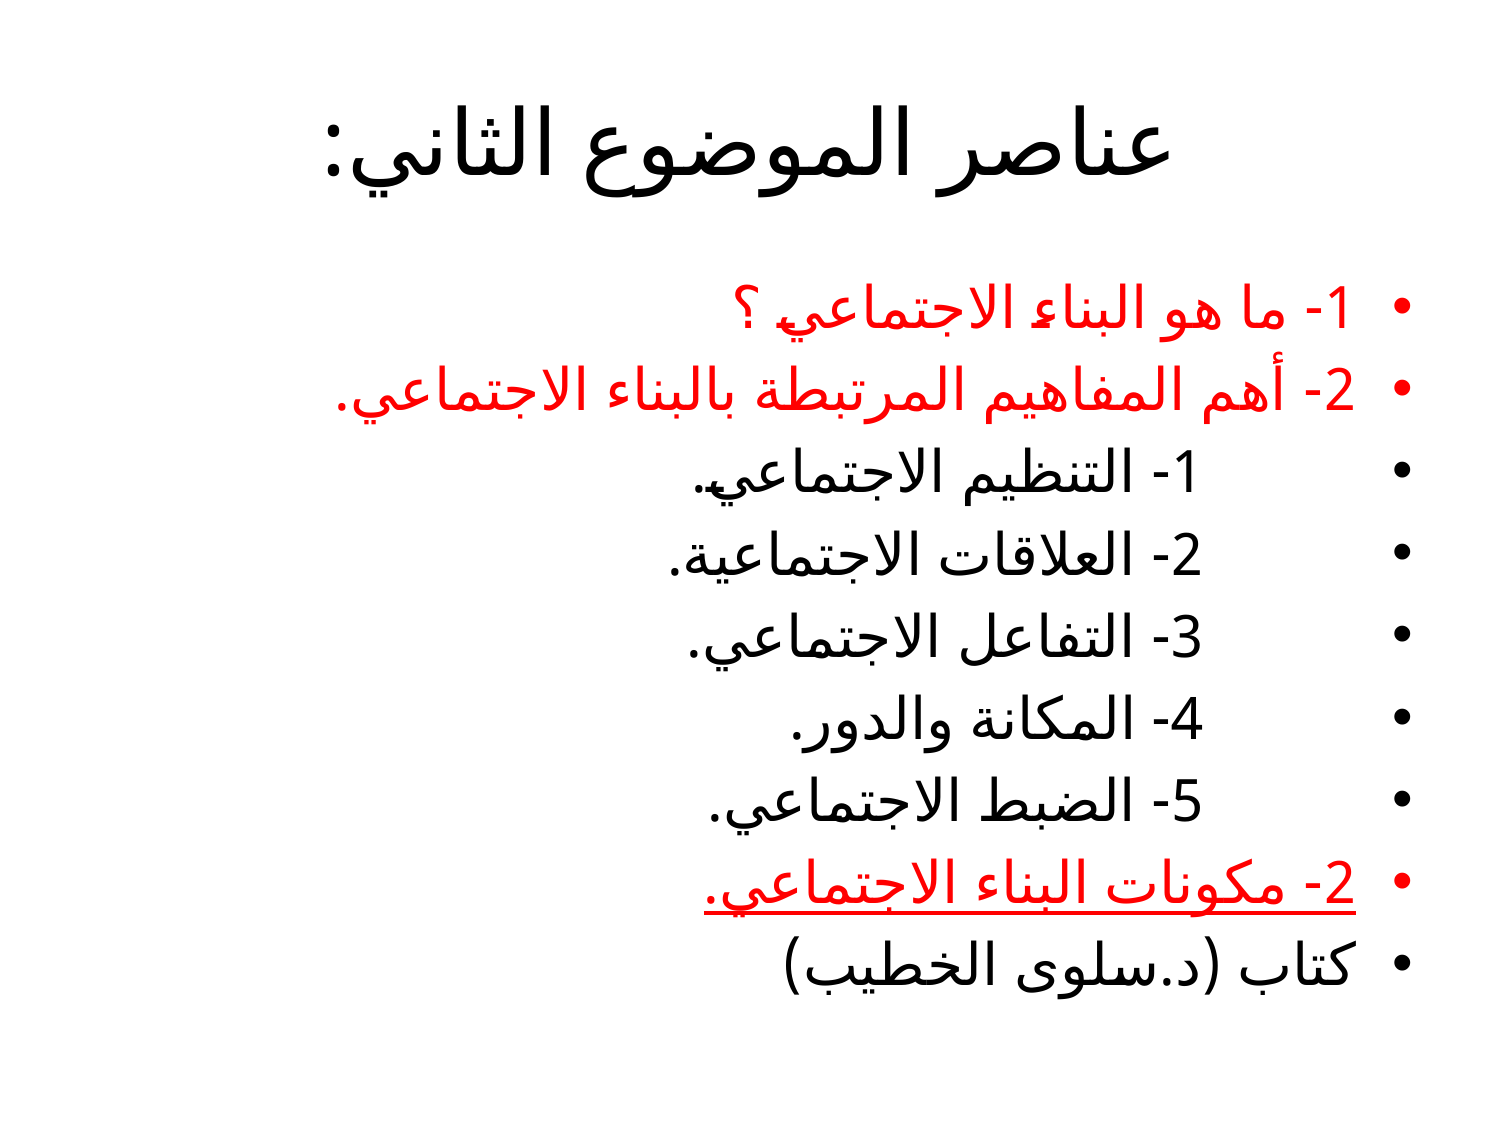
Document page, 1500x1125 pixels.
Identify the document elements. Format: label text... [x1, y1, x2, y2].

title عناصر الموضوع الثاني: [75, 45, 1425, 233]
list 1- ما هو البناء الاجتماعي ؟ 2- أهم المفاهيم المرتبطة بالبناء الاجتماعي. 1- التنظيم الاجتماعي. 2- العلاقات الاجتماعية. 3- التفاعل الاجتماعي. 4- المكانة والدور. 5- الضبط الاجتماعي. 2- مكونات البناء الاجتماعي. كتاب (د.سلوى الخطيب) [75, 262, 1425, 1005]
